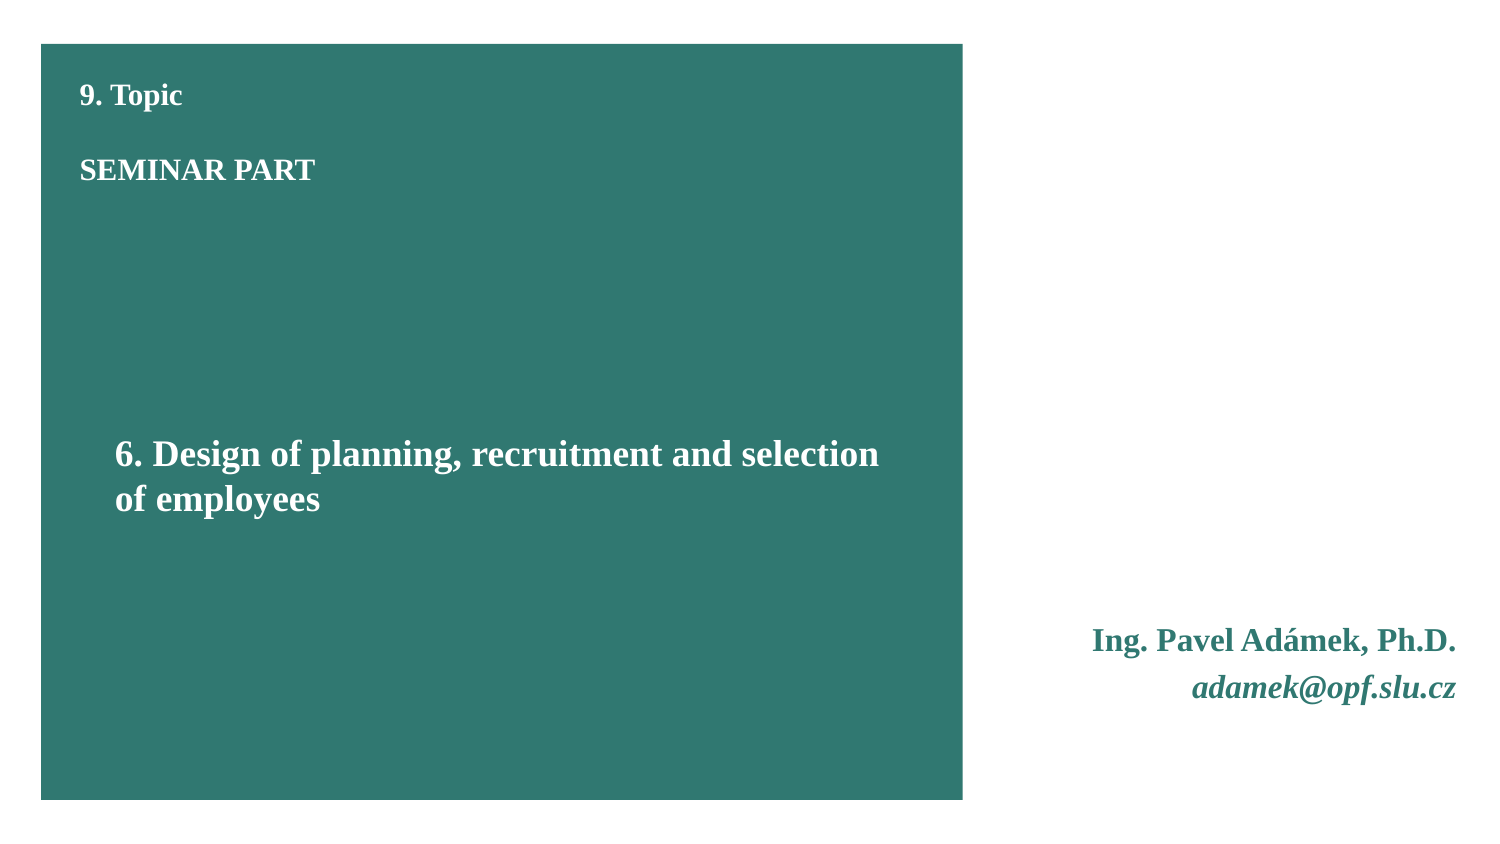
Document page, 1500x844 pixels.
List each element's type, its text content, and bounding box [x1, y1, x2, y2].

title 9. Topic SEMINAR PART [64, 67, 904, 269]
text_box [39, 42, 965, 802]
text_box 6. Design of planning, recruitment and selection of employees [100, 421, 928, 527]
text_box Ing. Pavel Adámek, Ph.D. adamek@opf.slu.cz [974, 610, 1472, 800]
